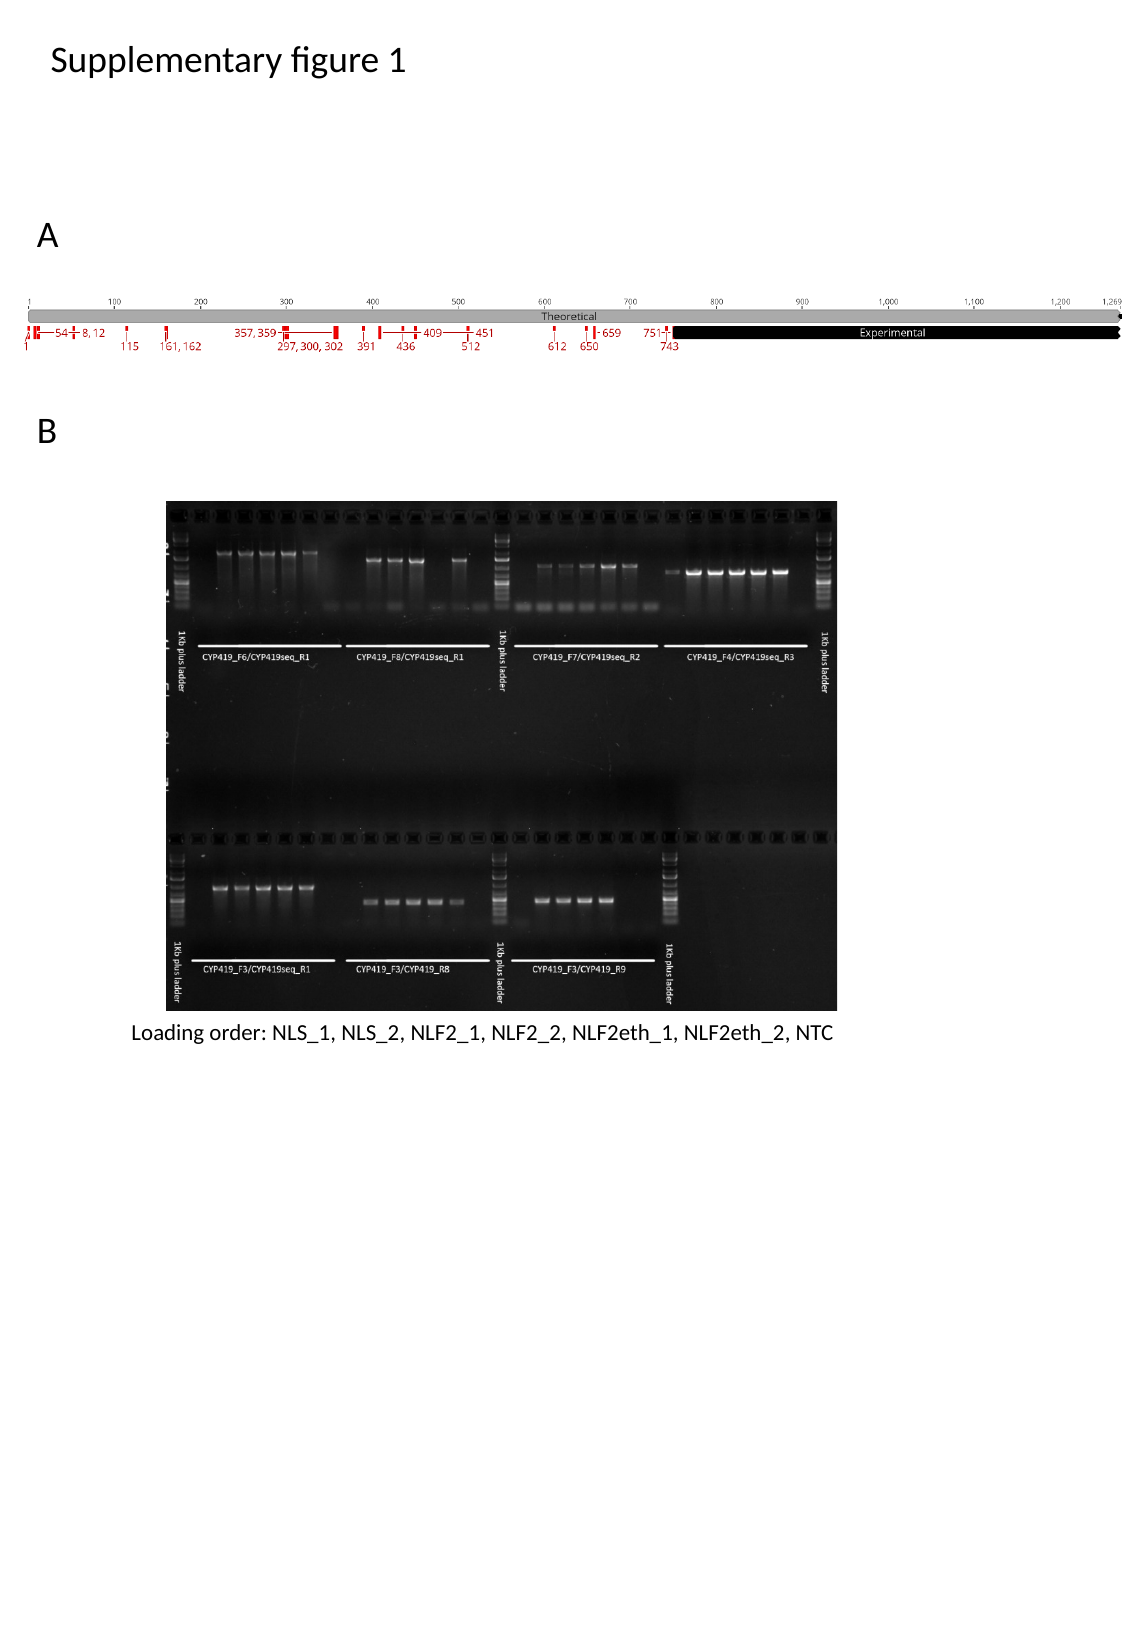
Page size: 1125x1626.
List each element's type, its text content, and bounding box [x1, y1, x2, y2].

text_box B [22, 398, 73, 459]
text_box A [22, 202, 74, 262]
text_box Supplementary figure 1 [35, 27, 423, 88]
picture [21, 296, 1125, 357]
picture [166, 501, 838, 1011]
text_box Loading order: NLS_1, NLS_2, NLF2_1, NLF2_2, NLF2eth_1, NLF2eth_2, NTC [116, 1010, 854, 1053]
